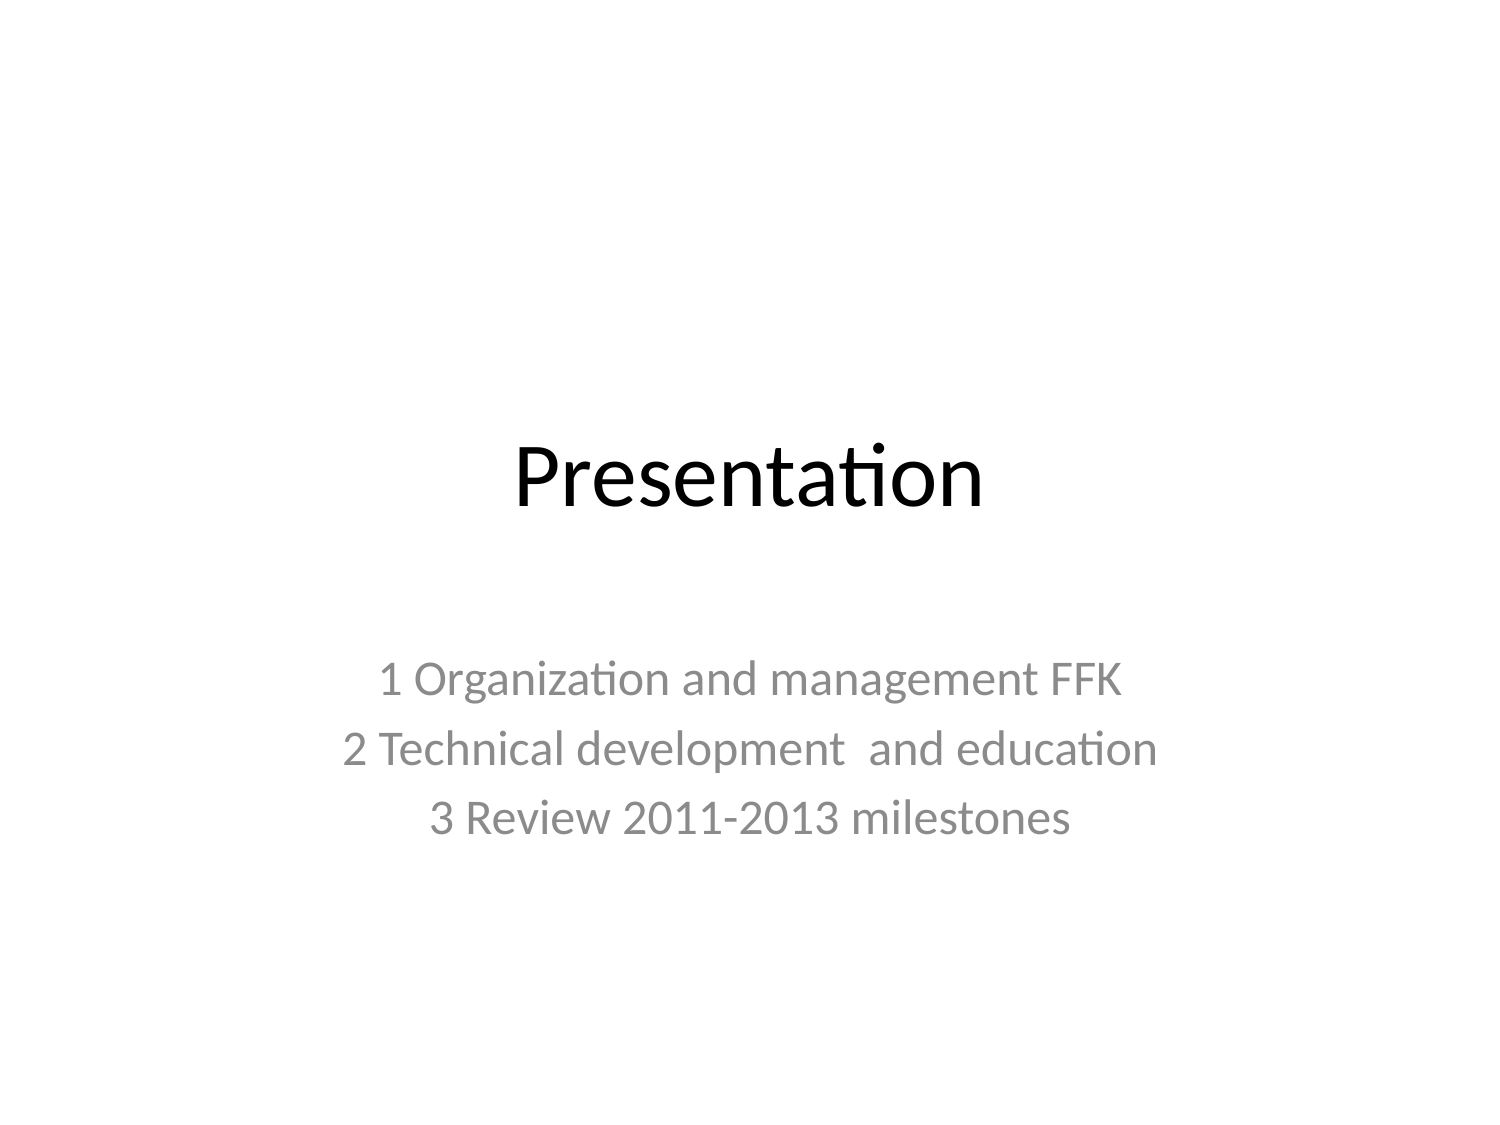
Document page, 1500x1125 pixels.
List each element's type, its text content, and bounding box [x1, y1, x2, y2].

title Presentation [112, 349, 1388, 591]
subtitle 1 Organization and management FFK 2 Technical development and education 3 Review 2011-2013 milestones [225, 637, 1275, 925]
